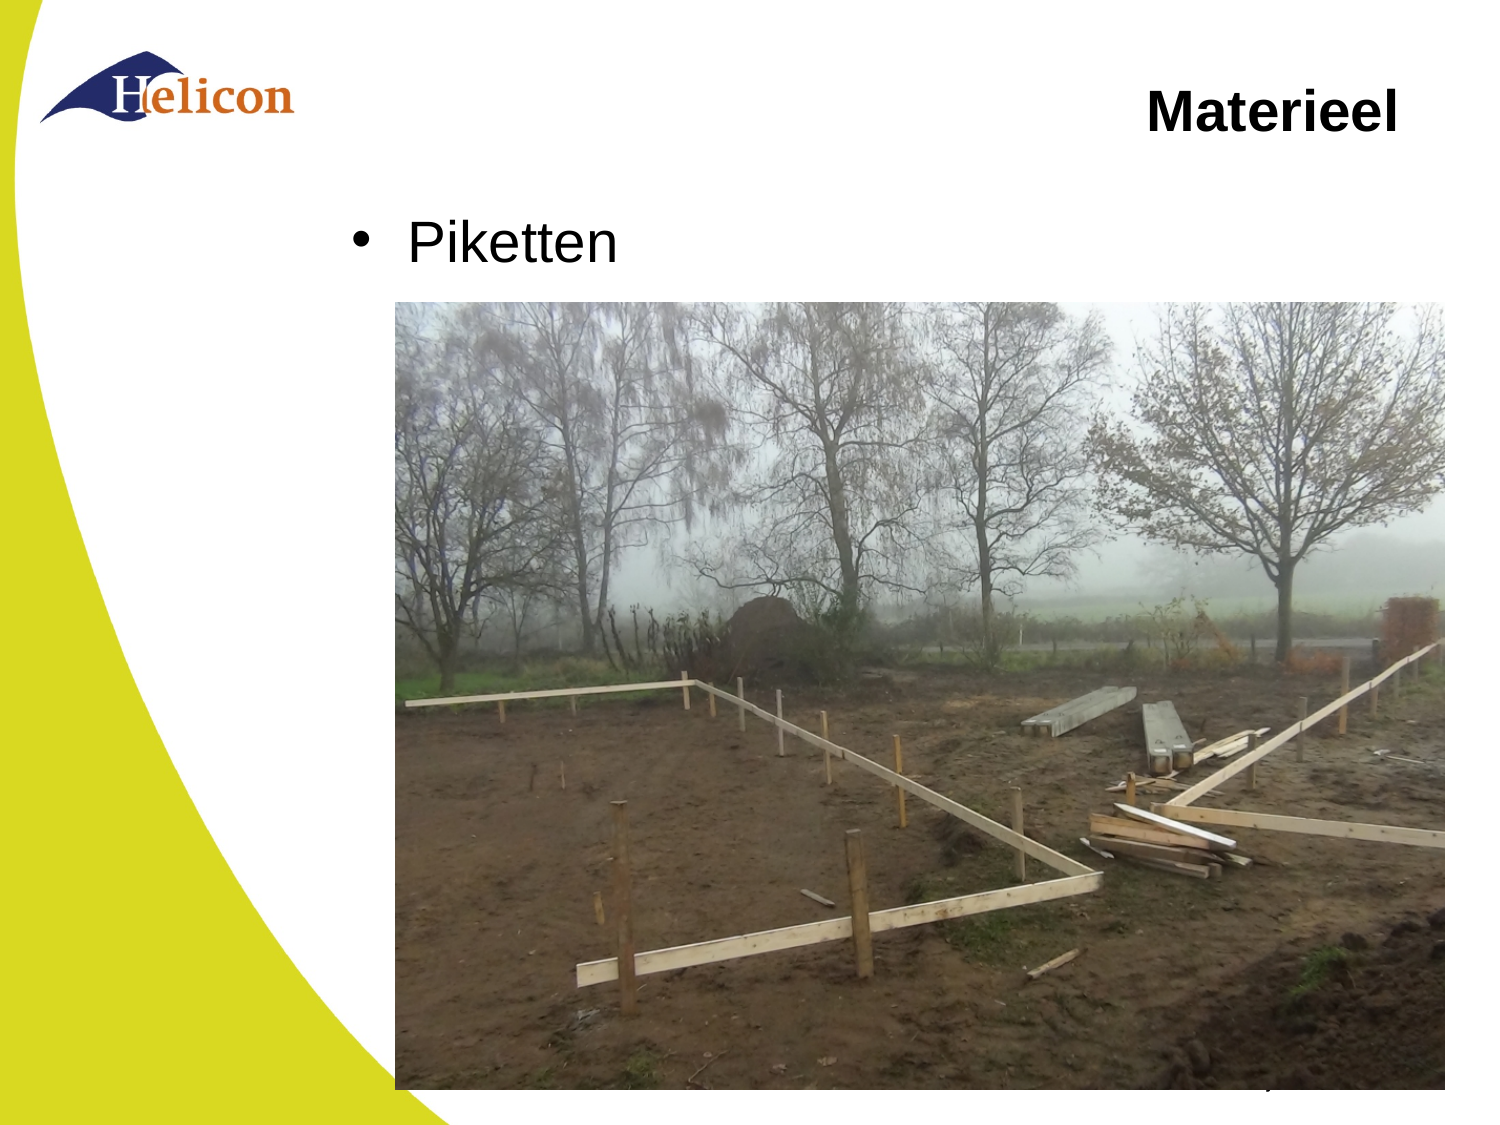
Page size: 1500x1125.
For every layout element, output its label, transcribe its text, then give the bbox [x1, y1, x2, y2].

list Piketten Bron: joostdevree.nl [336, 196, 1425, 1125]
title Materieel [324, 54, 1415, 161]
picture [0, 0, 1500, 1125]
